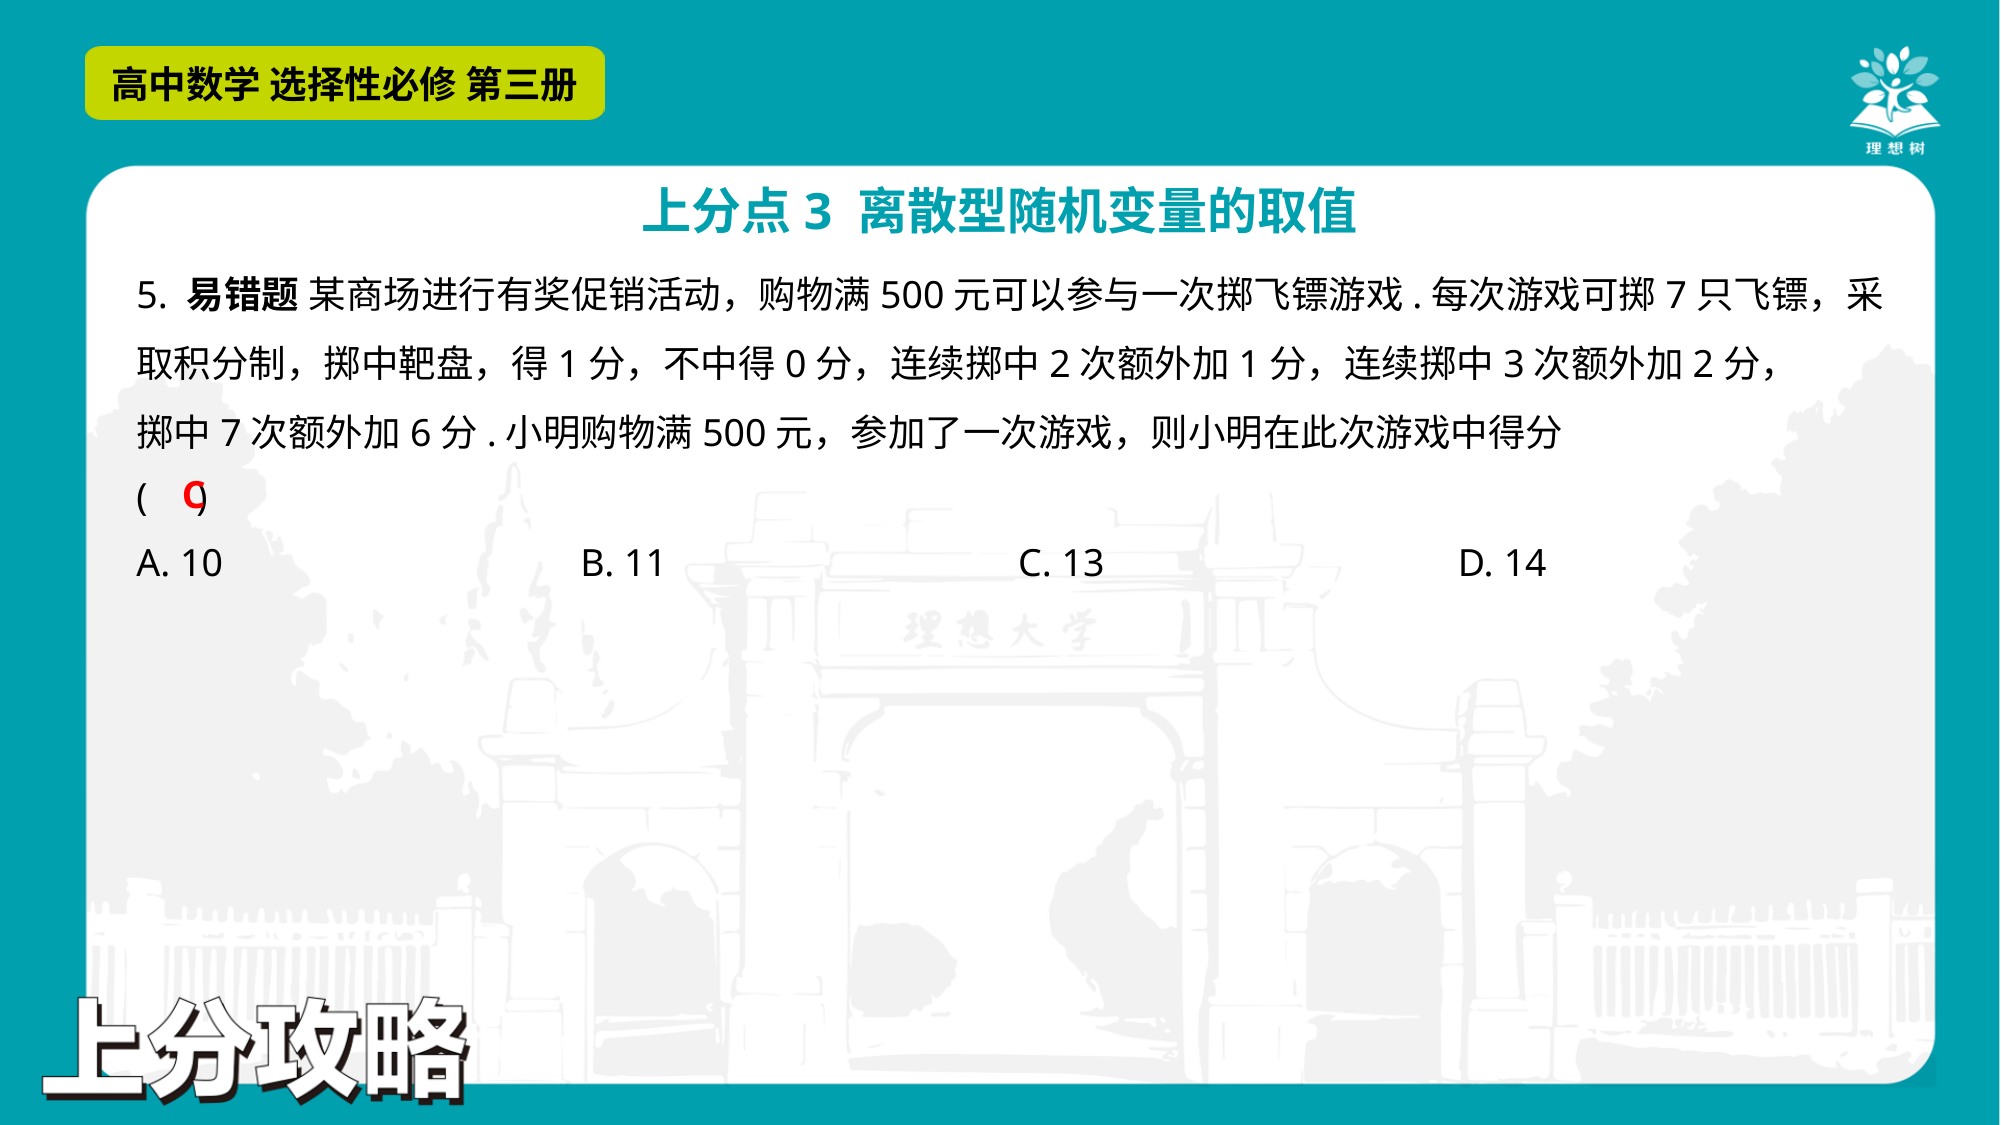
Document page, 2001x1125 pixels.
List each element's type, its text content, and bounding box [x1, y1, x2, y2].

text_box A. 10 B. 11 C. 13 D. 14 [136, 517, 1865, 577]
text_box C [166, 451, 221, 510]
picture [0, 0, 2000, 1125]
